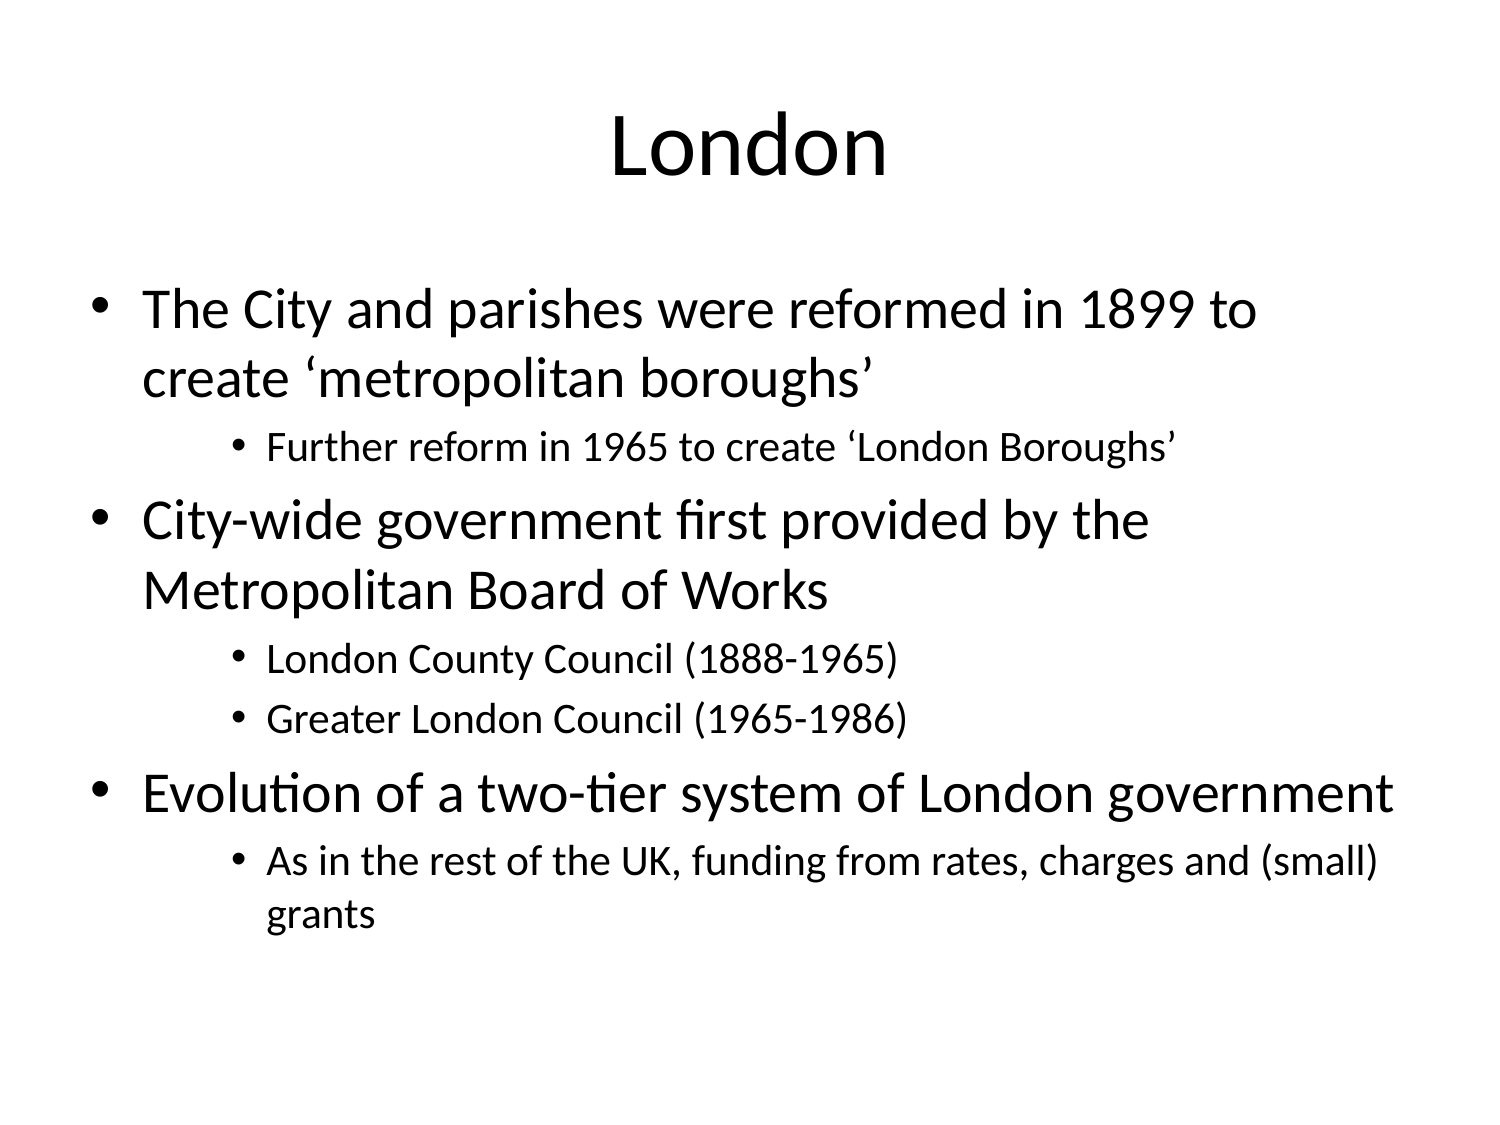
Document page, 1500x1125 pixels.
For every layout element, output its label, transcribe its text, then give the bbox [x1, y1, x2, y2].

title London [75, 45, 1425, 233]
list The City and parishes were reformed in 1899 to create ‘metropolitan boroughs’ Further reform in 1965 to create ‘London Boroughs’ City-wide government first provided by the Metropolitan Board of Works London County Council (1888-1965) Greater London Council (1965-1986) Evolution of a two-tier system of London government As in the rest of the UK, funding from rates, charges and (small) grants [75, 262, 1425, 1005]
